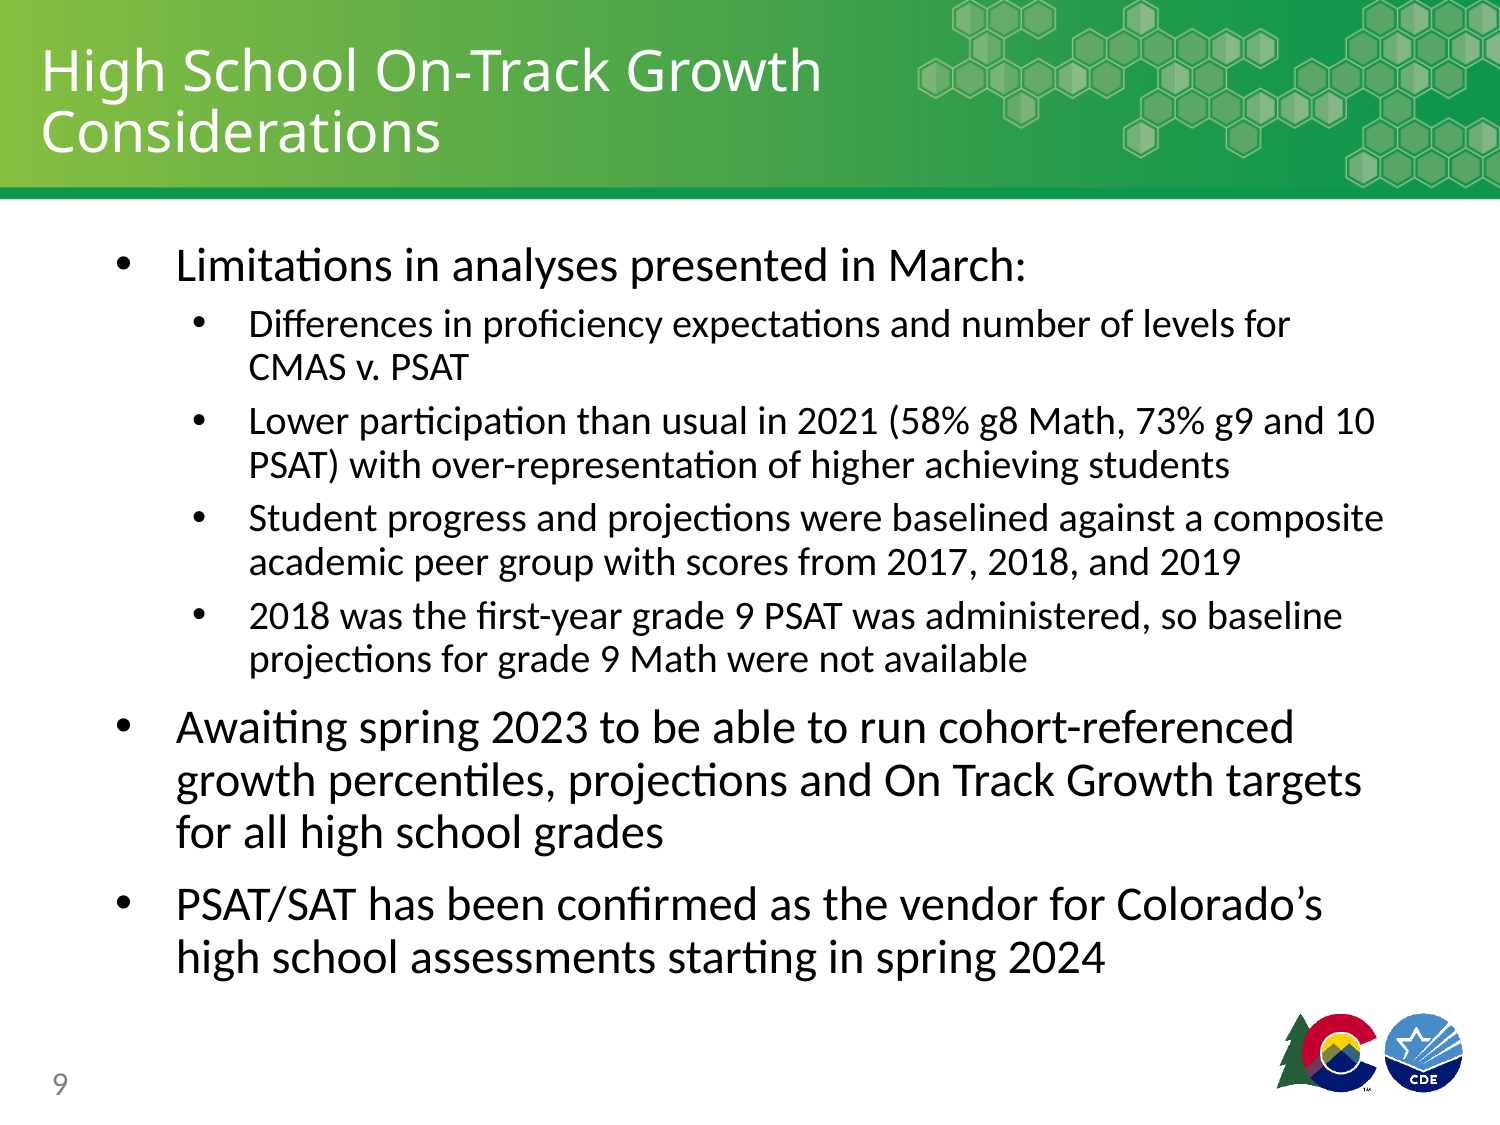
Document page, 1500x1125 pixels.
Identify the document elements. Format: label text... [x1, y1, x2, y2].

picture [0, 0, 1500, 200]
title High School On-Track Growth Considerations [40, 41, 1038, 166]
picture [1275, 1012, 1463, 1093]
slide_number 9 [36, 1054, 375, 1115]
list Limitations in analyses presented in March: Differences in proficiency expectations and number of levels for CMAS v. PSAT Lower participation than usual in 2021 (58% g8 Math, 73% g9 and 10 PSAT) with over-representation of higher achieving students Student progress and projections were baselined against a composite academic peer group with scores from 2017, 2018, and 2019 2018 was the first-year grade 9 PSAT was administered, so baseline projections for grade 9 Math were not available Awaiting spring 2023 to be able to run cohort-referenced growth percentiles, projections and On Track Growth targets for all high school grades PSAT/SAT has been confirmed as the vendor for Colorado’s high school assessments starting in spring 2024 [103, 239, 1397, 1002]
